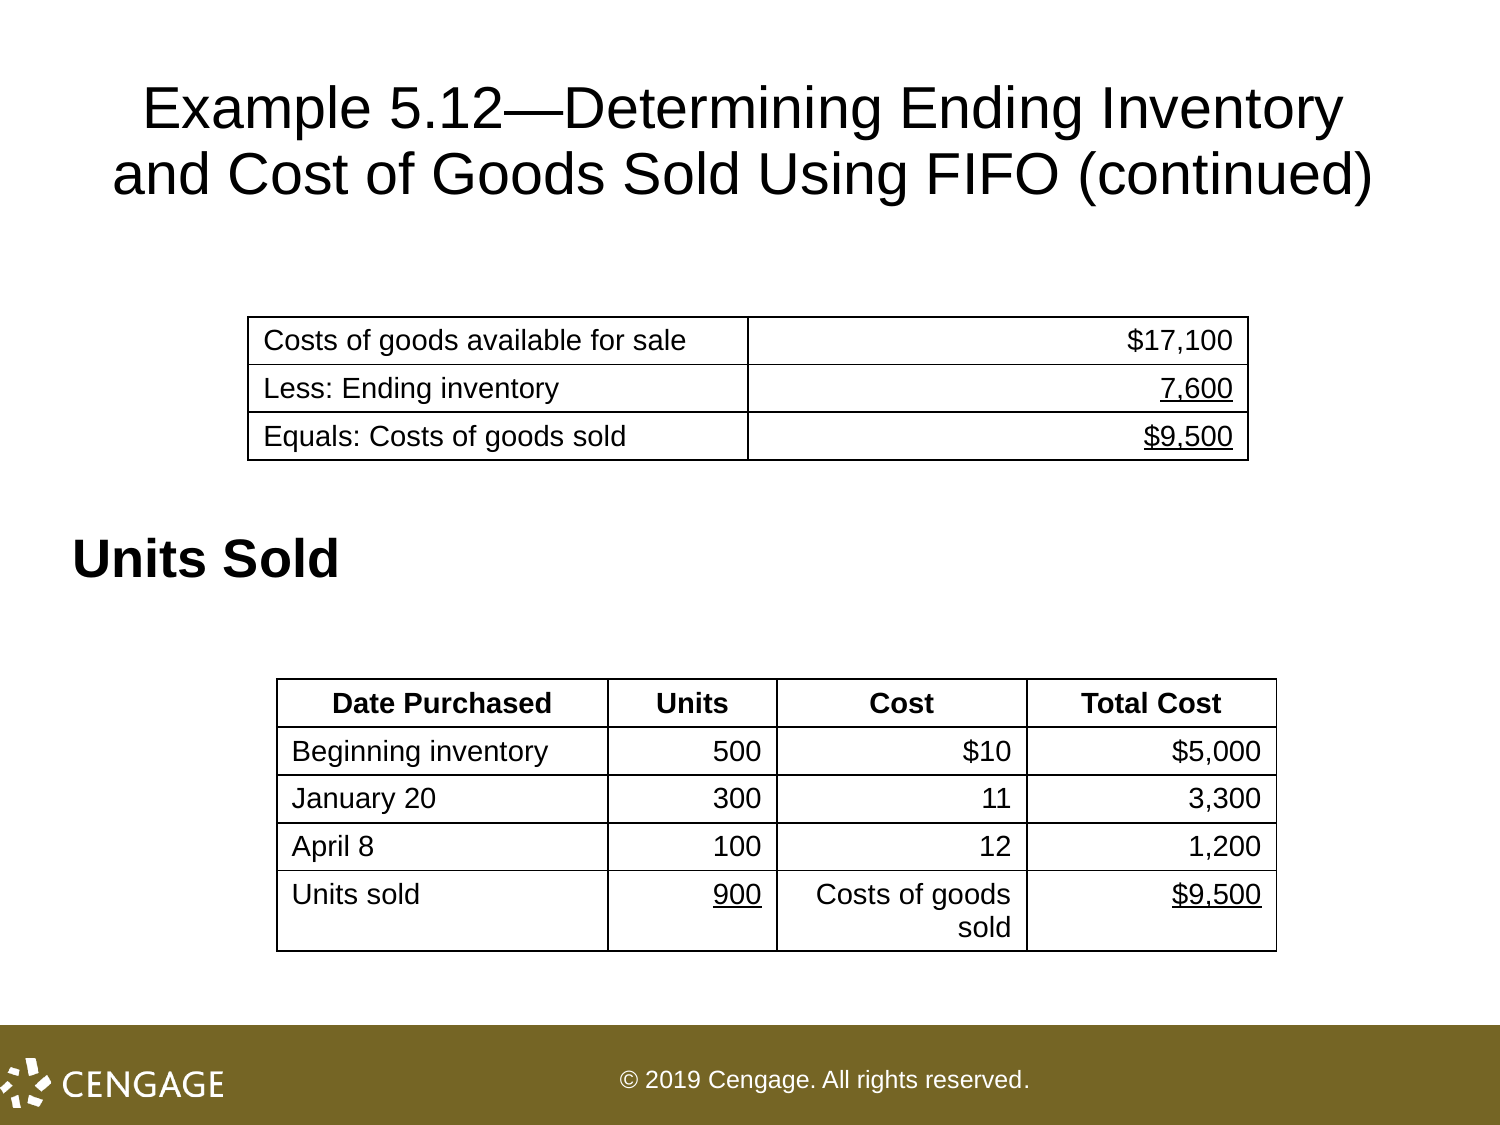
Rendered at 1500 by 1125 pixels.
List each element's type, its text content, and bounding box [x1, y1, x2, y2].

table_cell Less: Ending inventory [249, 365, 747, 411]
table_cell Beginning inventory [278, 728, 607, 774]
table_header Costs of goods available for sale [249, 318, 747, 364]
table_cell Equals: Costs of goods sold [249, 413, 747, 459]
title Example 5.12—Determining Ending Inventory and Cost of Goods Sold Using FIFO (continued) [85, 58, 1403, 224]
picture [0, 1058, 223, 1108]
table_cell 7,600 [749, 365, 1247, 411]
table_cell 500 [609, 728, 776, 774]
table_cell 11 [778, 776, 1026, 822]
table_header Date Purchased [278, 680, 607, 726]
table_cell 3,300 [1028, 776, 1276, 822]
table_cell $10 [778, 728, 1026, 774]
table_cell 12 [778, 824, 1026, 870]
table_cell $5,000 [1028, 728, 1276, 774]
table_header Total Cost [1028, 680, 1276, 726]
table_cell $9,500 [749, 413, 1247, 459]
table_cell 300 [609, 776, 776, 822]
table_header Units [609, 680, 776, 726]
table_cell Units sold [278, 871, 607, 950]
table_header $17,100 [749, 318, 1247, 364]
table_cell January 20 [278, 776, 607, 822]
table_cell 1,200 [1028, 824, 1276, 870]
list Units Sold [57, 520, 1467, 600]
table_cell 100 [609, 824, 776, 870]
table_cell April 8 [278, 824, 607, 870]
table_cell 900 [609, 871, 776, 950]
table_cell $9,500 [1028, 871, 1276, 950]
table_header Cost [778, 680, 1026, 726]
table_cell Costs of goods sold [778, 871, 1026, 950]
